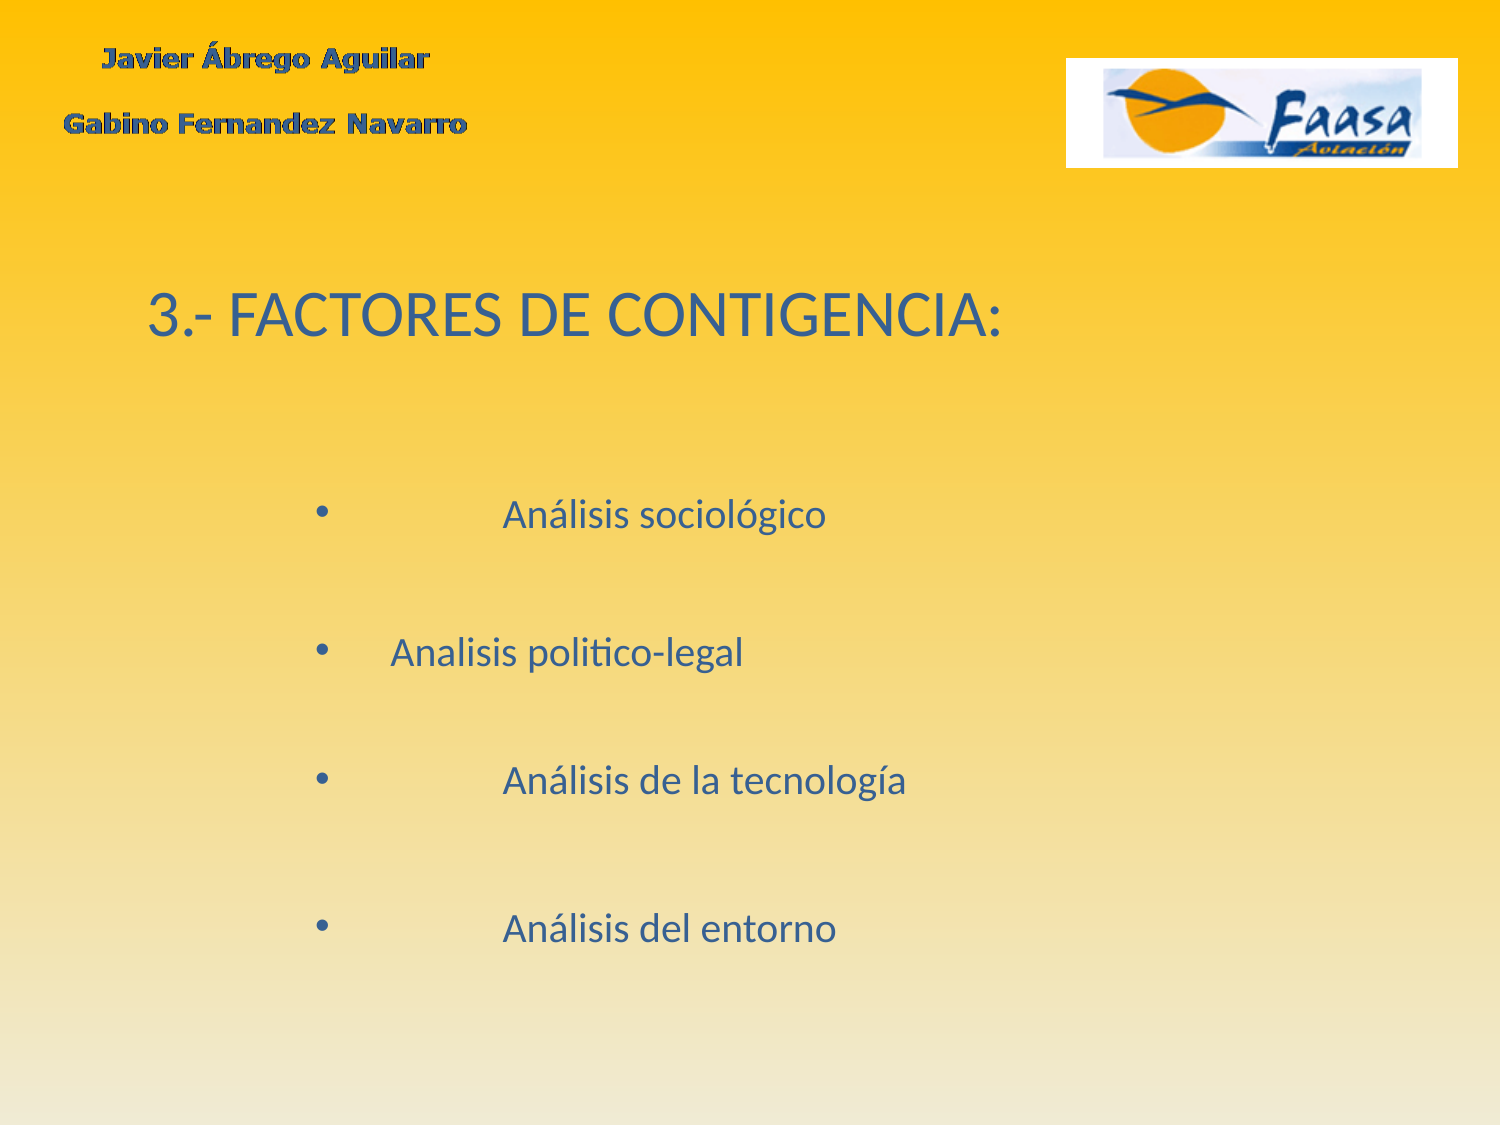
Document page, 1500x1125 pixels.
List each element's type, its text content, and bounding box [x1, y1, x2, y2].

picture [1066, 58, 1458, 168]
list 3.- FACTORES DE CONTIGENCIA: Análisis sociológico Analisis politico-legal Análisis de la tecnología Análisis del entorno [75, 262, 1442, 1032]
picture [0, 0, 530, 214]
